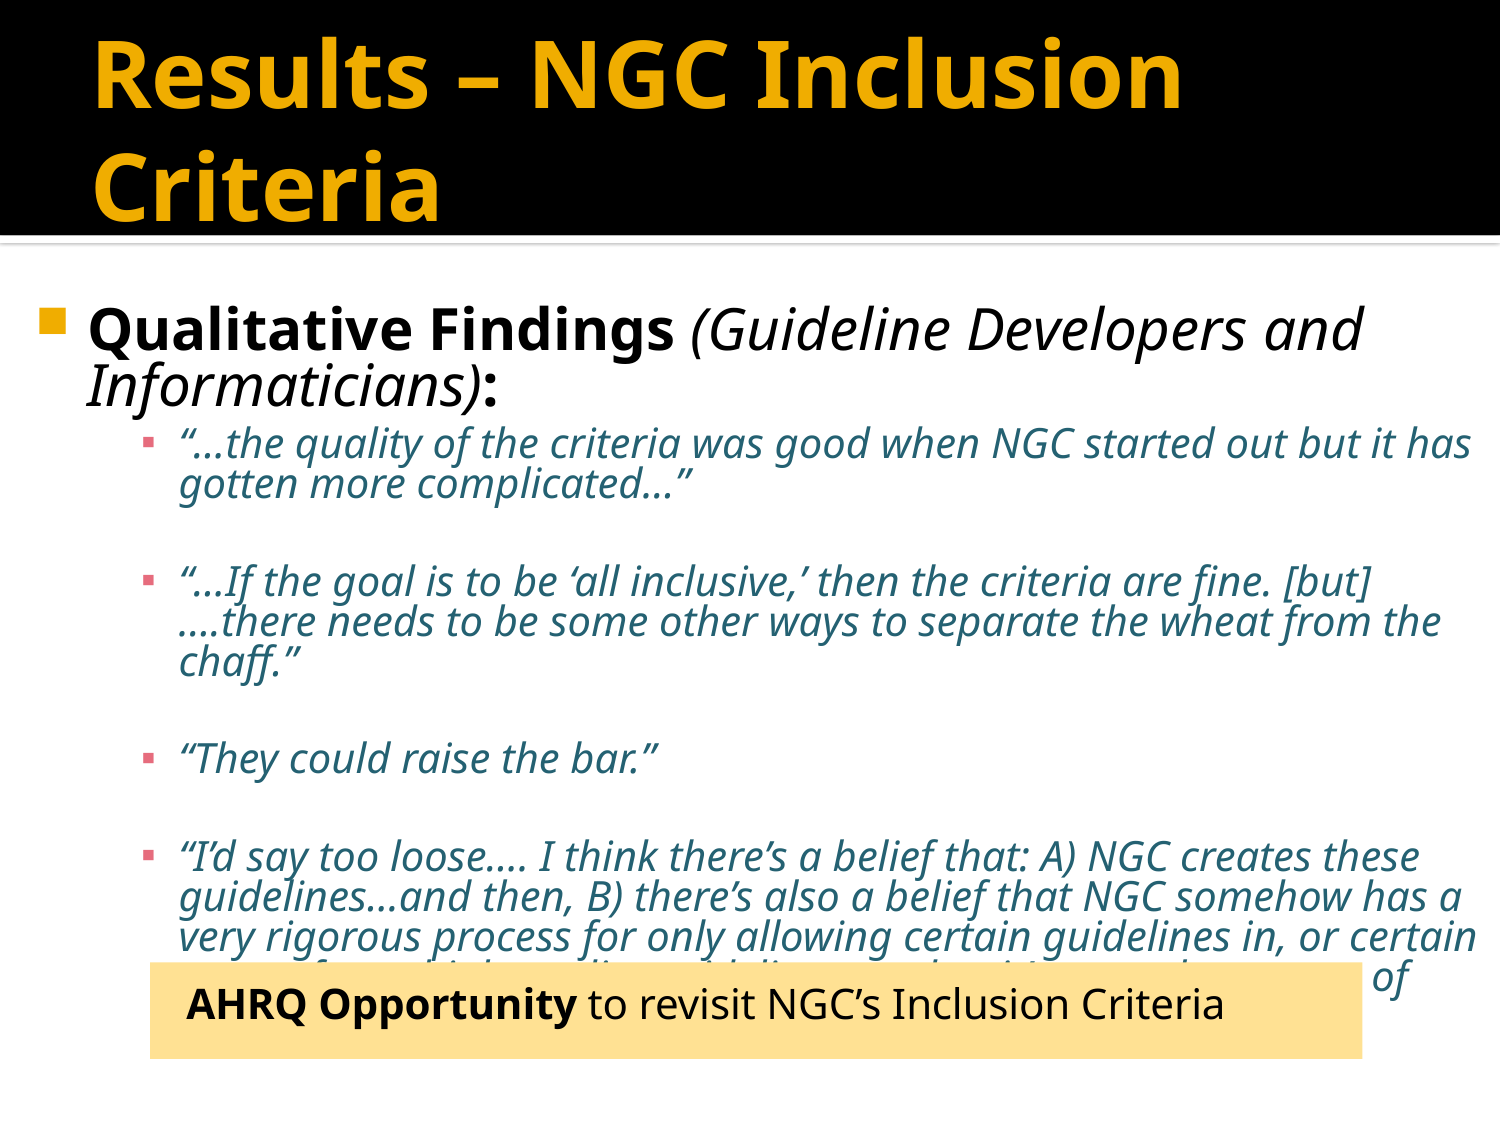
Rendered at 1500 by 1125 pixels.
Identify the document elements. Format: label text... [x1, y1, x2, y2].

list Qualitative Findings (Guideline Developers and Informaticians): “…the quality of the criteria was good when NGC started out but it has gotten more complicated...” “…If the goal is to be ‘all inclusive,’ then the criteria are fine. [but]….there needs to be some other ways to separate the wheat from the chaff.” “They could raise the bar.” “I’d say too loose…. I think there’s a belief that: A) NGC creates these guidelines…and then, B) there’s also a belief that NGC somehow has a very rigorous process for only allowing certain guidelines in, or certain types of very high quality guidelines, or that it’s an endorsement of these guidelines. And it isn’t.” [0, 291, 1500, 1050]
list AHRQ Opportunity to revisit NGC’s Inclusion Criteria [150, 962, 1363, 1059]
title Results – NGC Inclusion Criteria [75, 24, 1425, 231]
